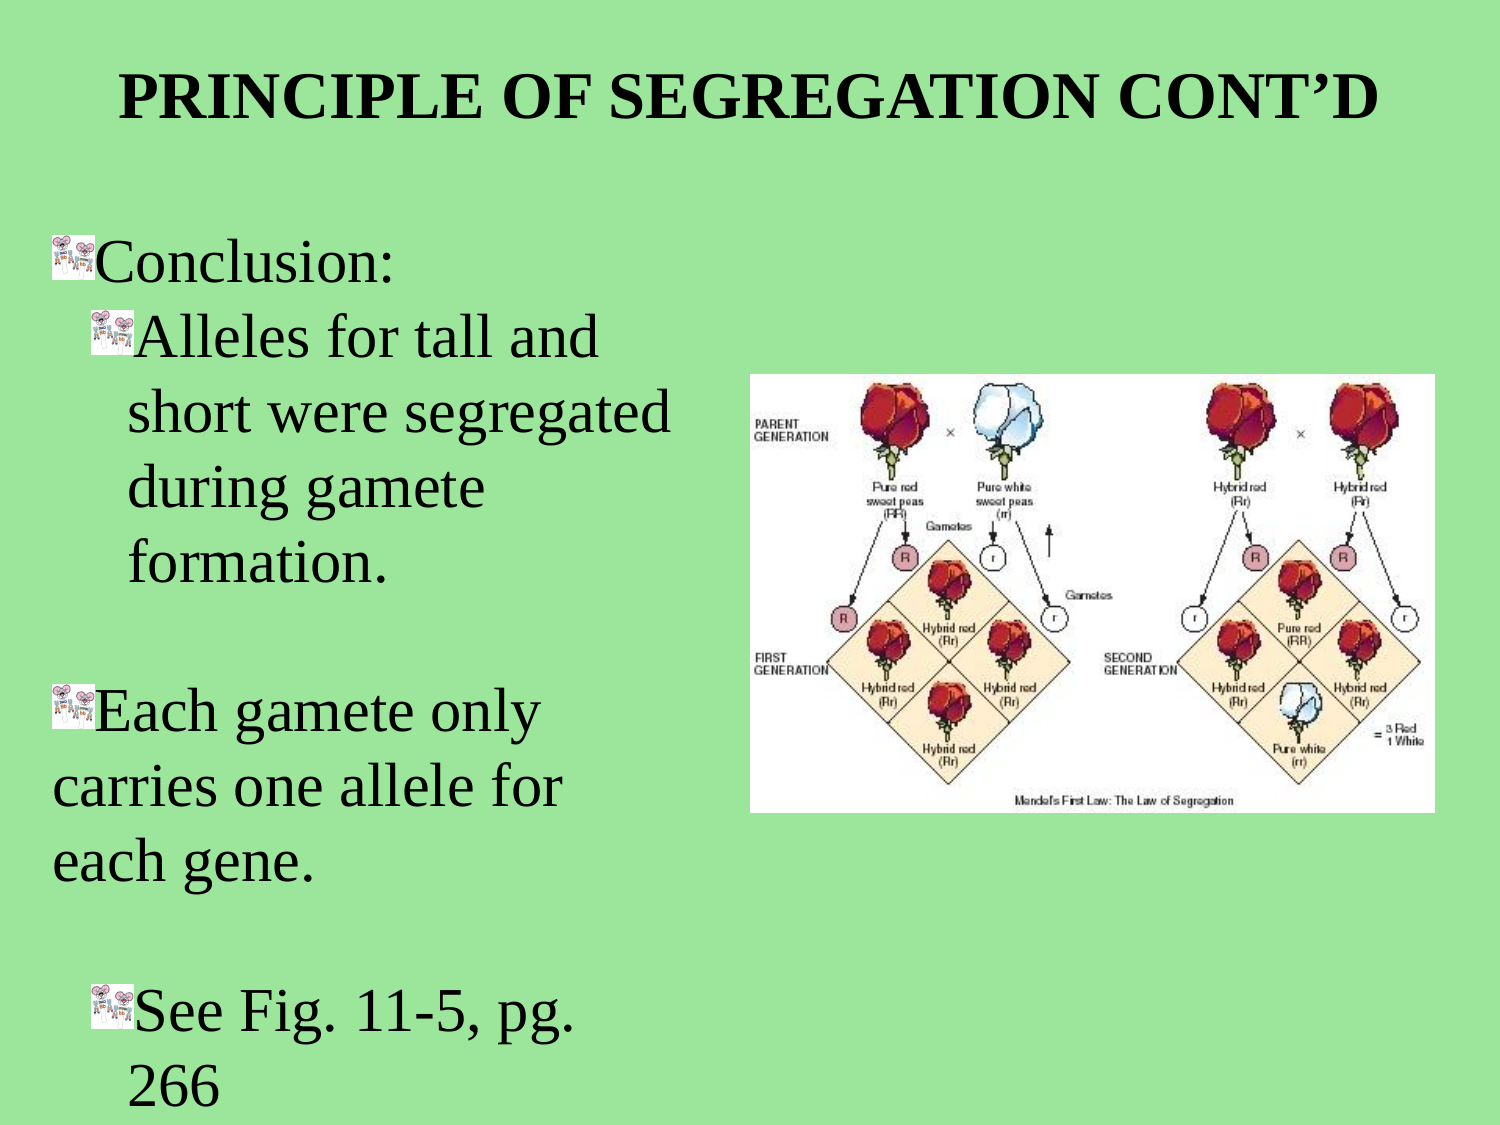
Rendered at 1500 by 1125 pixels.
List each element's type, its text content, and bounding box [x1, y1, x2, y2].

picture [749, 374, 1435, 813]
picture [52, 235, 95, 280]
picture [52, 684, 95, 729]
title PRINCIPLE OF SEGREGATION CONT’D [24, 21, 1475, 163]
picture [91, 984, 134, 1029]
text_box Conclusion: Alleles for tall and short were segregated during gamete formation. Each gamete only carries one allele for each gene. See Fig. 11-5, pg. 266 [37, 212, 700, 1125]
picture [91, 310, 134, 355]
